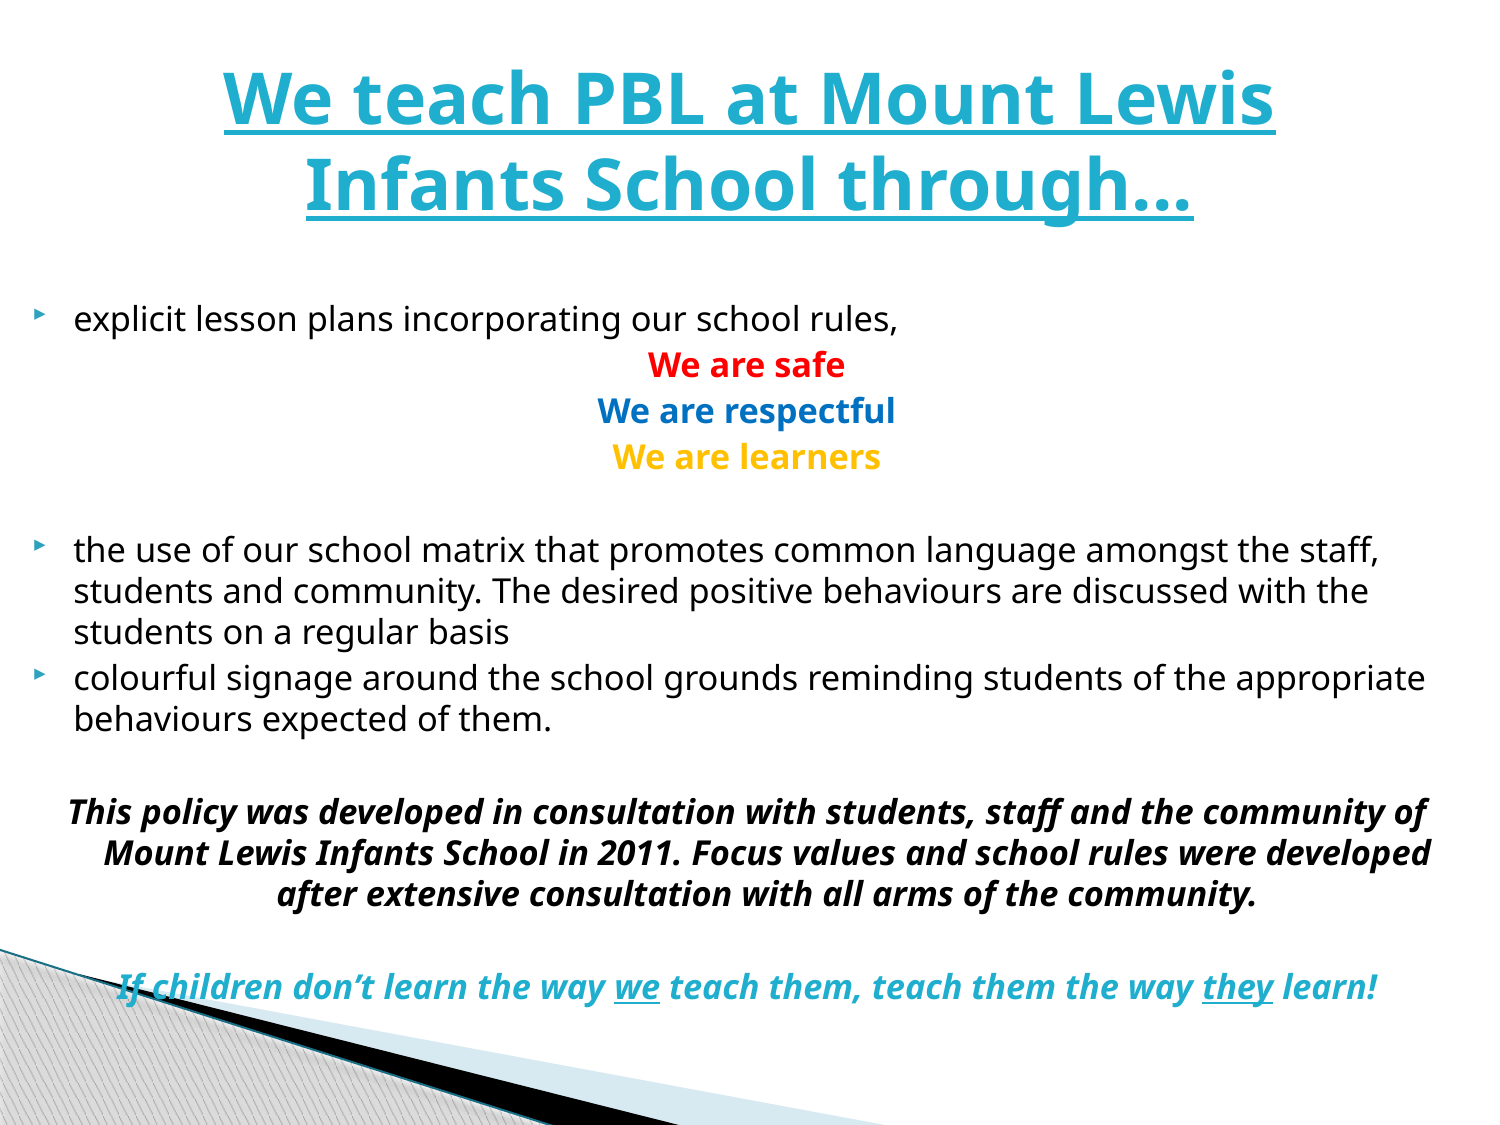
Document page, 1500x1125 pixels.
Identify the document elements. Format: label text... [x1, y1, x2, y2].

list explicit lesson plans incorporating our school rules, We are safe We are respectful We are learners the use of our school matrix that promotes common language amongst the staff, students and community. The desired positive behaviours are discussed with the students on a regular basis colourful signage around the school grounds reminding students of the appropriate behaviours expected of them. This policy was developed in consultation with students, staff and the community of Mount Lewis Infants School in 2011. Focus values and school rules were developed after extensive consultation with all arms of the community. If children don’t learn the way we teach them, teach them the way they learn! [0, 243, 1477, 1020]
title We teach PBL at Mount Lewis Infants School through... [75, 45, 1425, 233]
